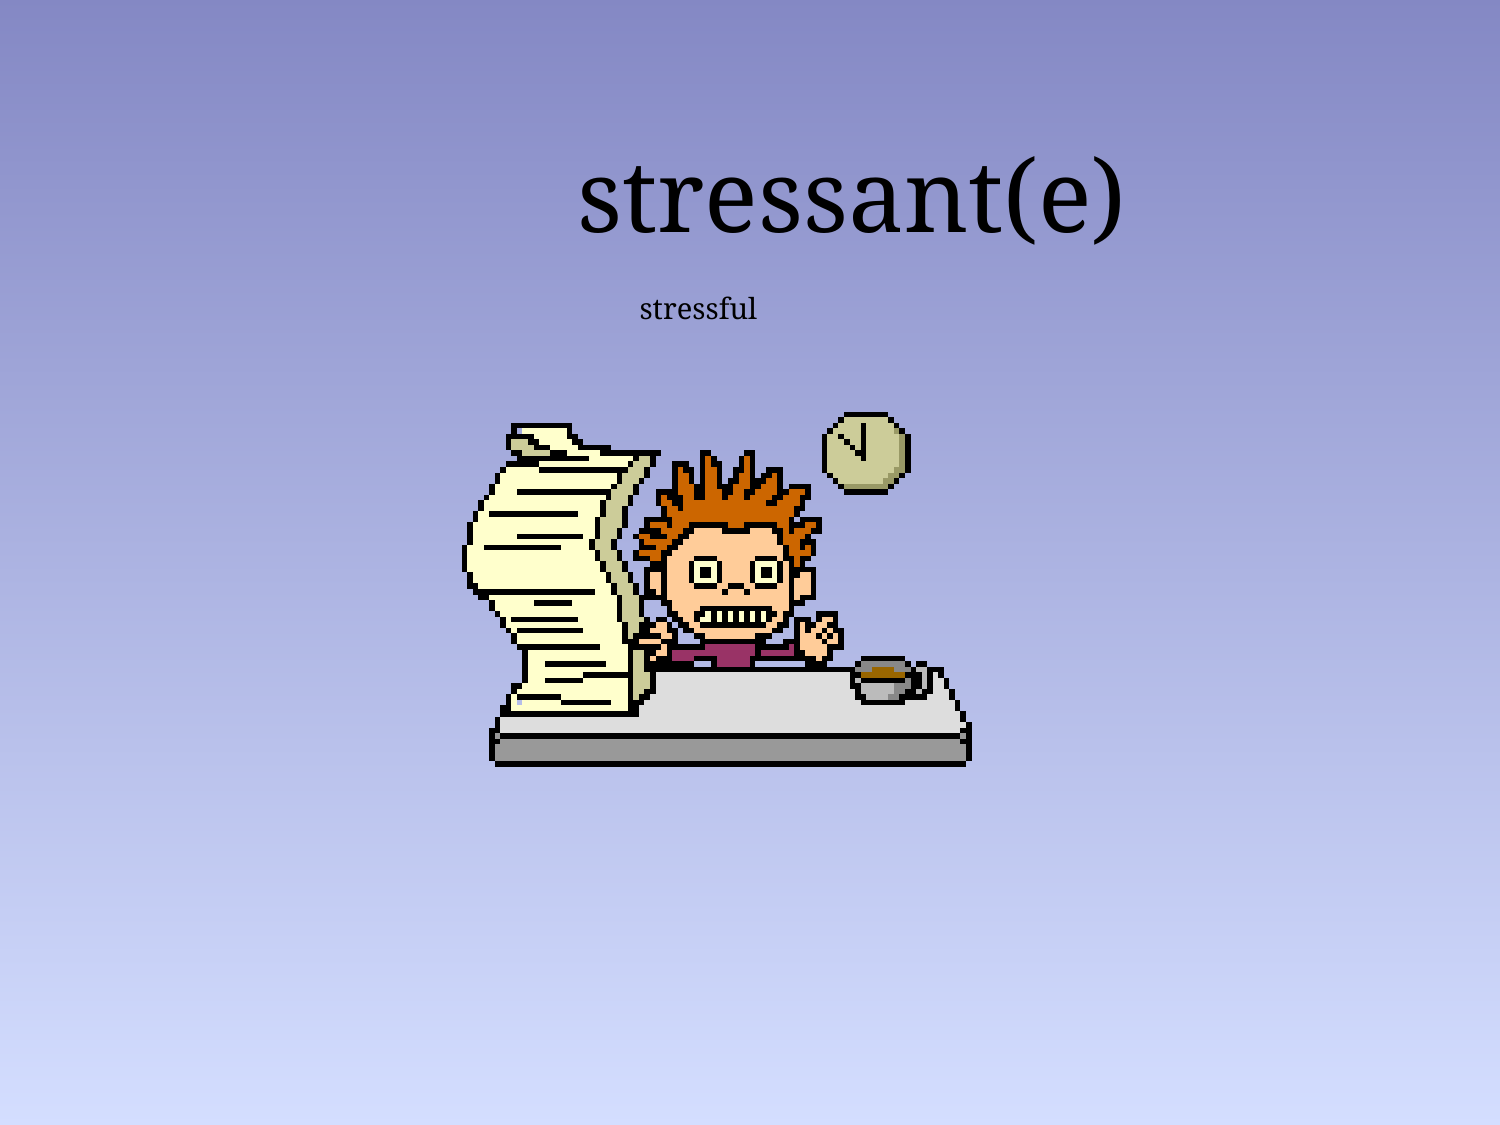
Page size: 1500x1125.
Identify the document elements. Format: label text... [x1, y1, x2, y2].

text_box stressant(e) [562, 125, 1225, 260]
picture [462, 412, 973, 767]
text_box stressful [624, 274, 775, 335]
